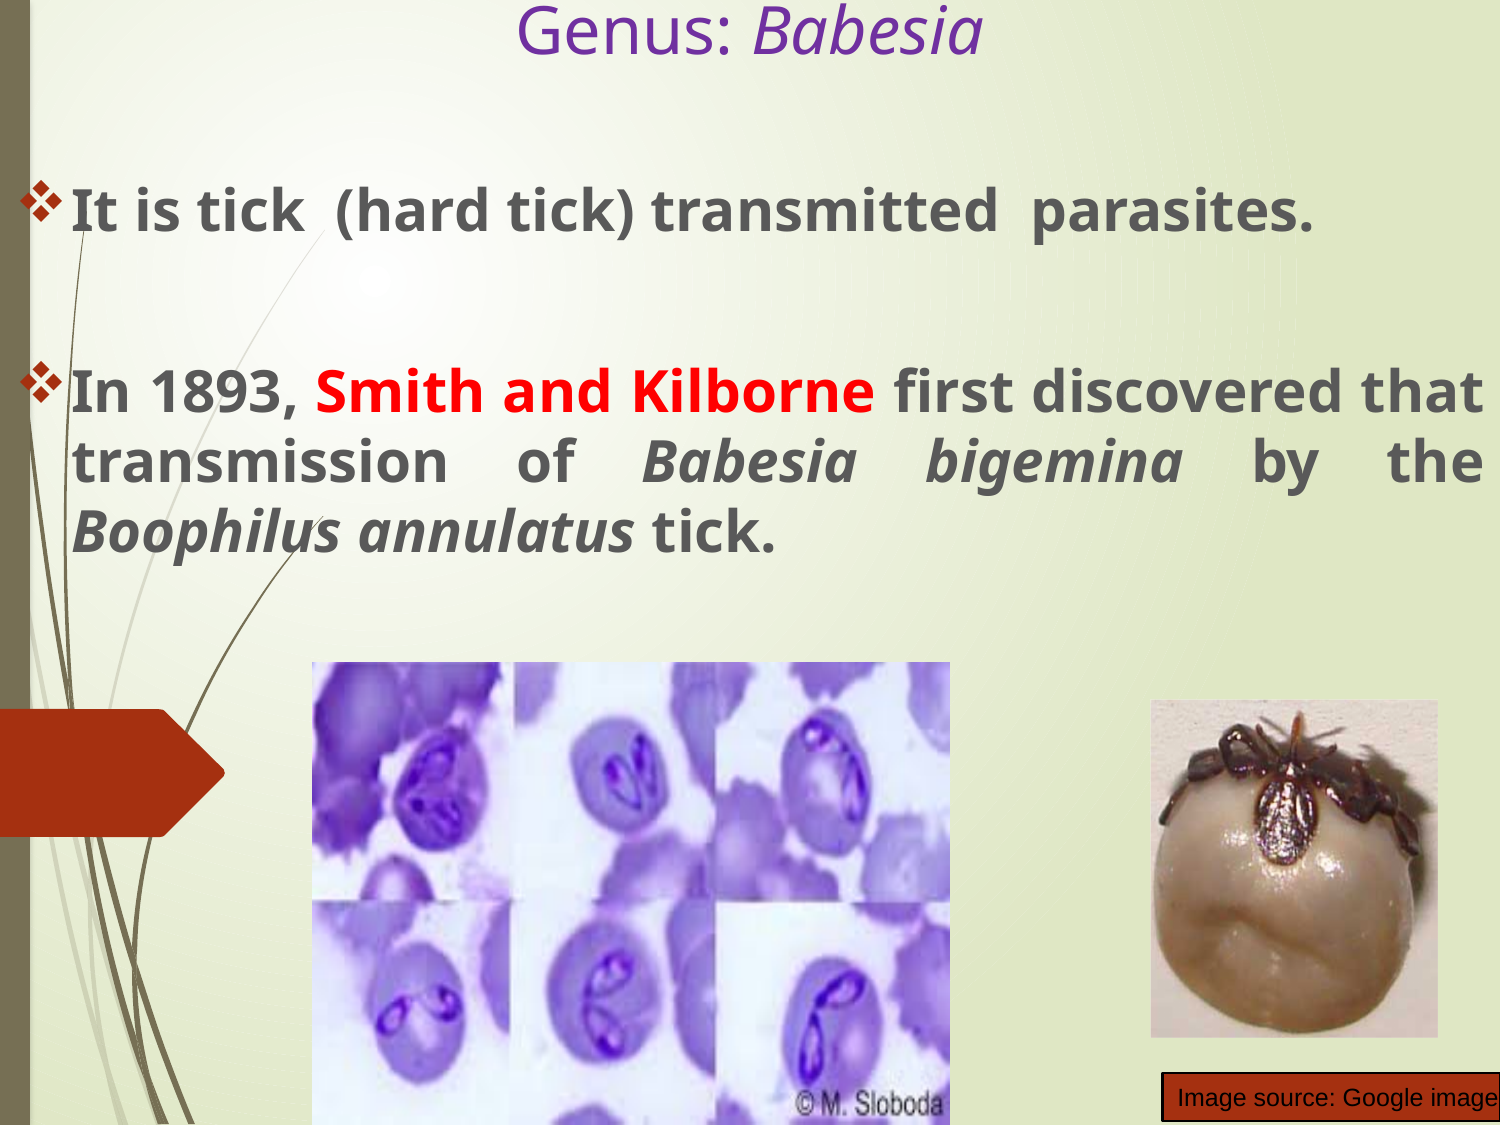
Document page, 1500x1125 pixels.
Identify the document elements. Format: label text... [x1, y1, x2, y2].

picture [312, 662, 951, 1125]
text_box Image source: Google image [1162, 1072, 1500, 1121]
title Genus: Babesia [0, 0, 1500, 75]
picture [1149, 699, 1438, 1038]
subtitle It is tick (hard tick) transmitted parasites. In 1893, Smith and Kilborne first discovered that transmission of Babesia bigemina by the Boophilus annulatus tick. [0, 75, 1500, 1125]
